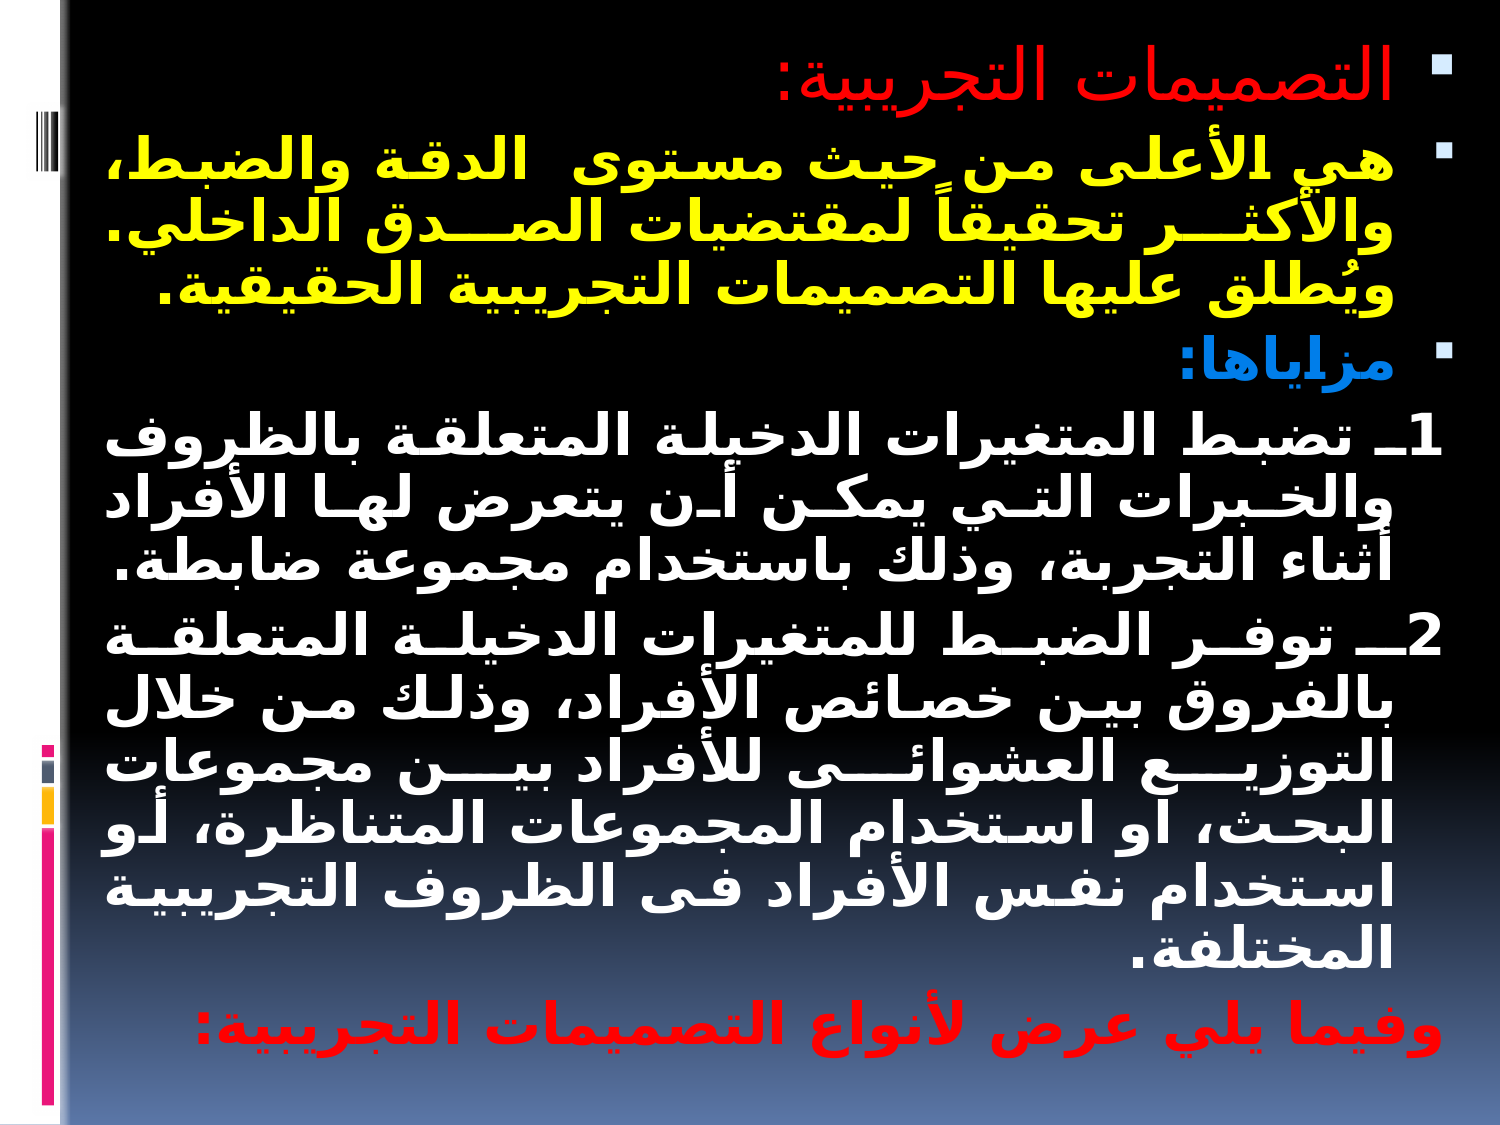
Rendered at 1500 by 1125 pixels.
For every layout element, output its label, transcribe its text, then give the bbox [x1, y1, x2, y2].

list التصميمات التجريبية: هي الأعلى من حيث مستوى الدقة والضبط، والأكثر تحقيقاً لمقتضيات الصدق الداخلي. ويُطلق عليها التصميمات التجريبية الحقيقية. مزاياها: 1ـ تضبط المتغيرات الدخيلة المتعلقة بالظروف والخبرات التي يمكن أن يتعرض لها الأفراد أثناء التجربة، وذلك باستخدام مجموعة ضابطة. 2ـ توفر الضبط للمتغيرات الدخيلة المتعلقة بالفروق بين خصائص الأفراد، وذلك من خلال التوزيع العشوائى للأفراد بين مجموعات البحث، او استخدام المجموعات المتناظرة، أو استخدام نفس الأفراد فى الظروف التجريبية المختلفة. وفيما يلي عرض لأنواع التصميمات التجريبية: [88, 30, 1471, 1094]
